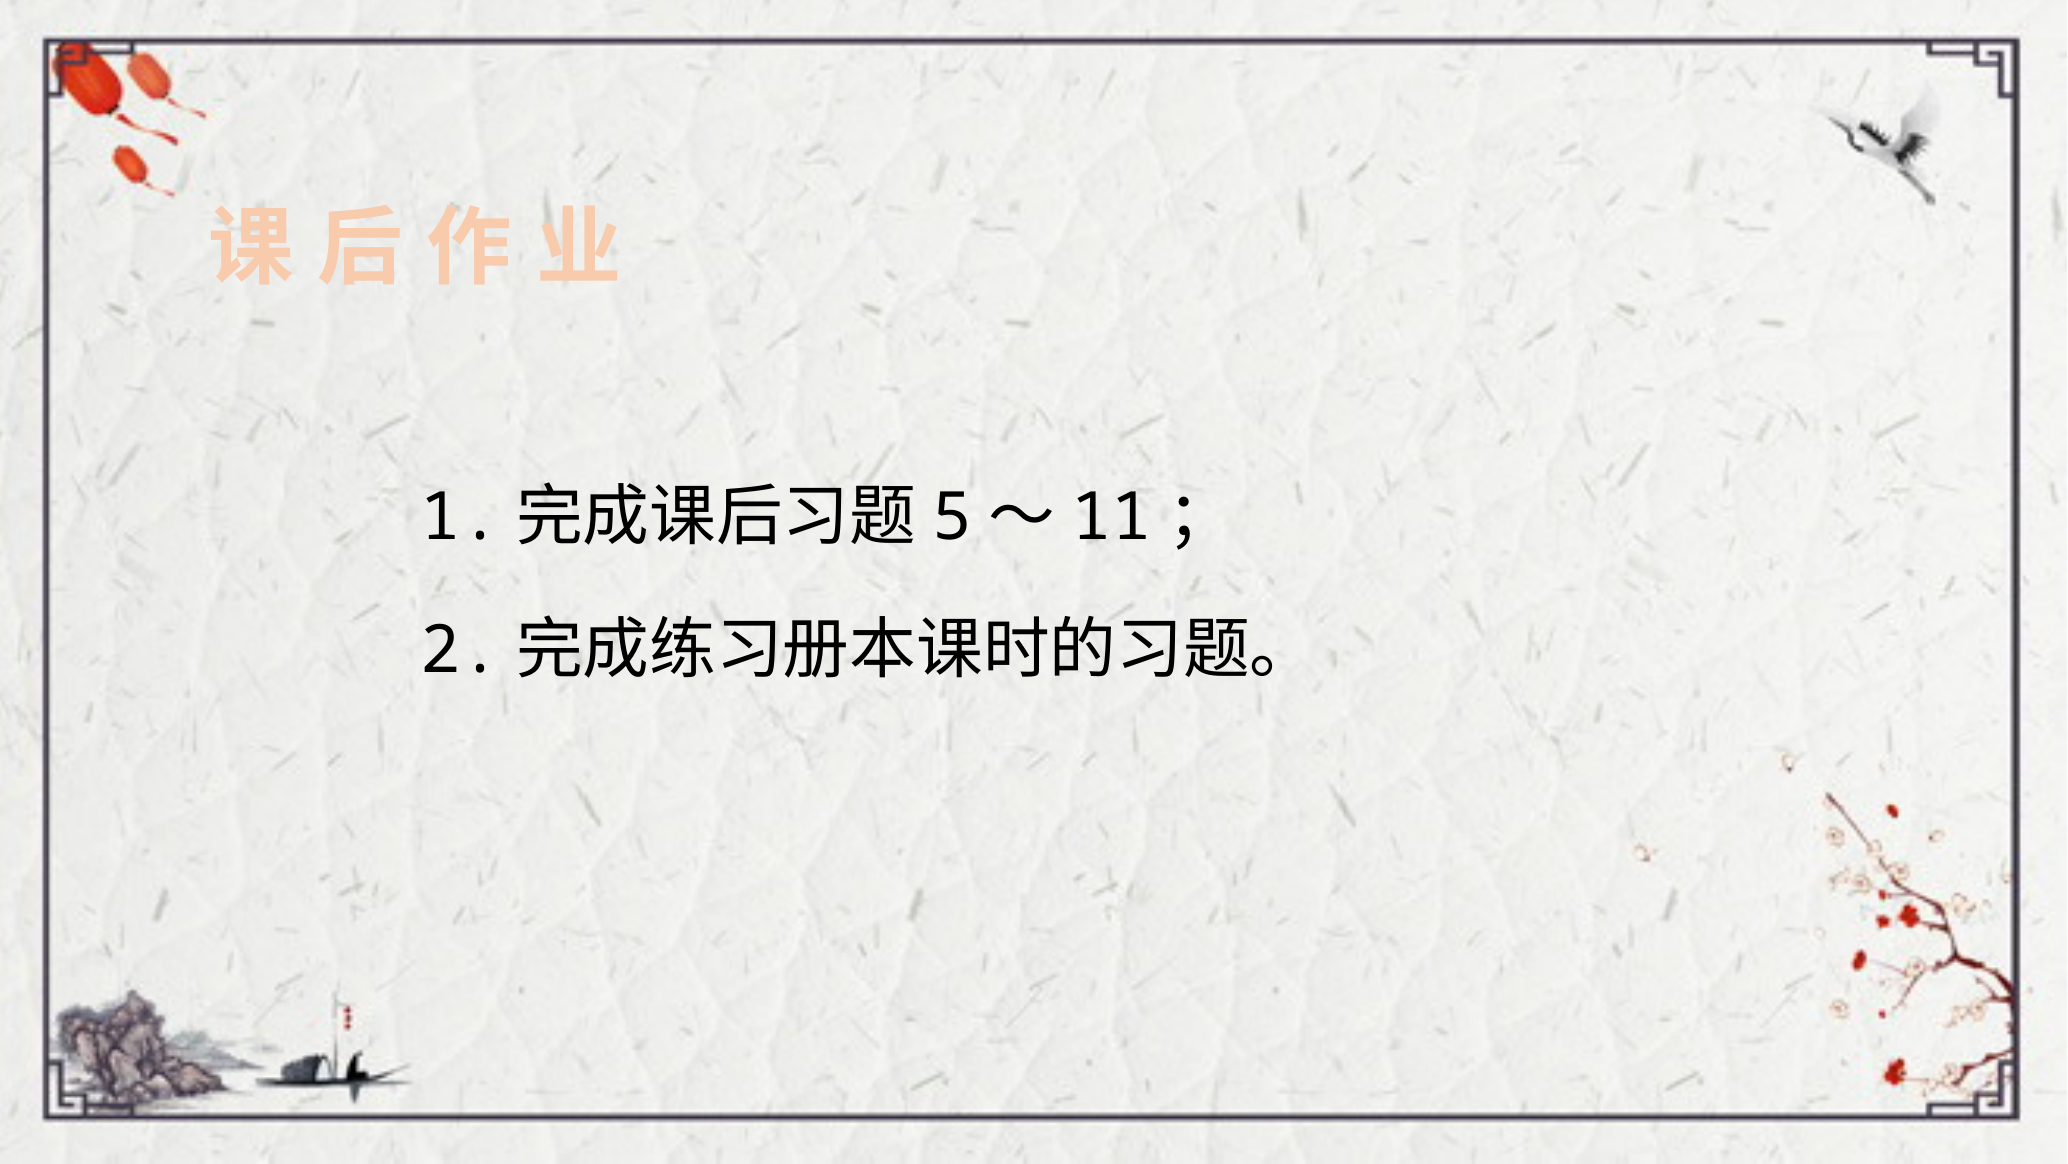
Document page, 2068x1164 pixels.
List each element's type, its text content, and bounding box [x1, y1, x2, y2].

text_box 课 后 作 业 [193, 185, 664, 303]
picture [0, 0, 2068, 1164]
text_box 1.完成课后习题5～11； 2.完成练习册本课时的习题。 [405, 425, 1332, 728]
